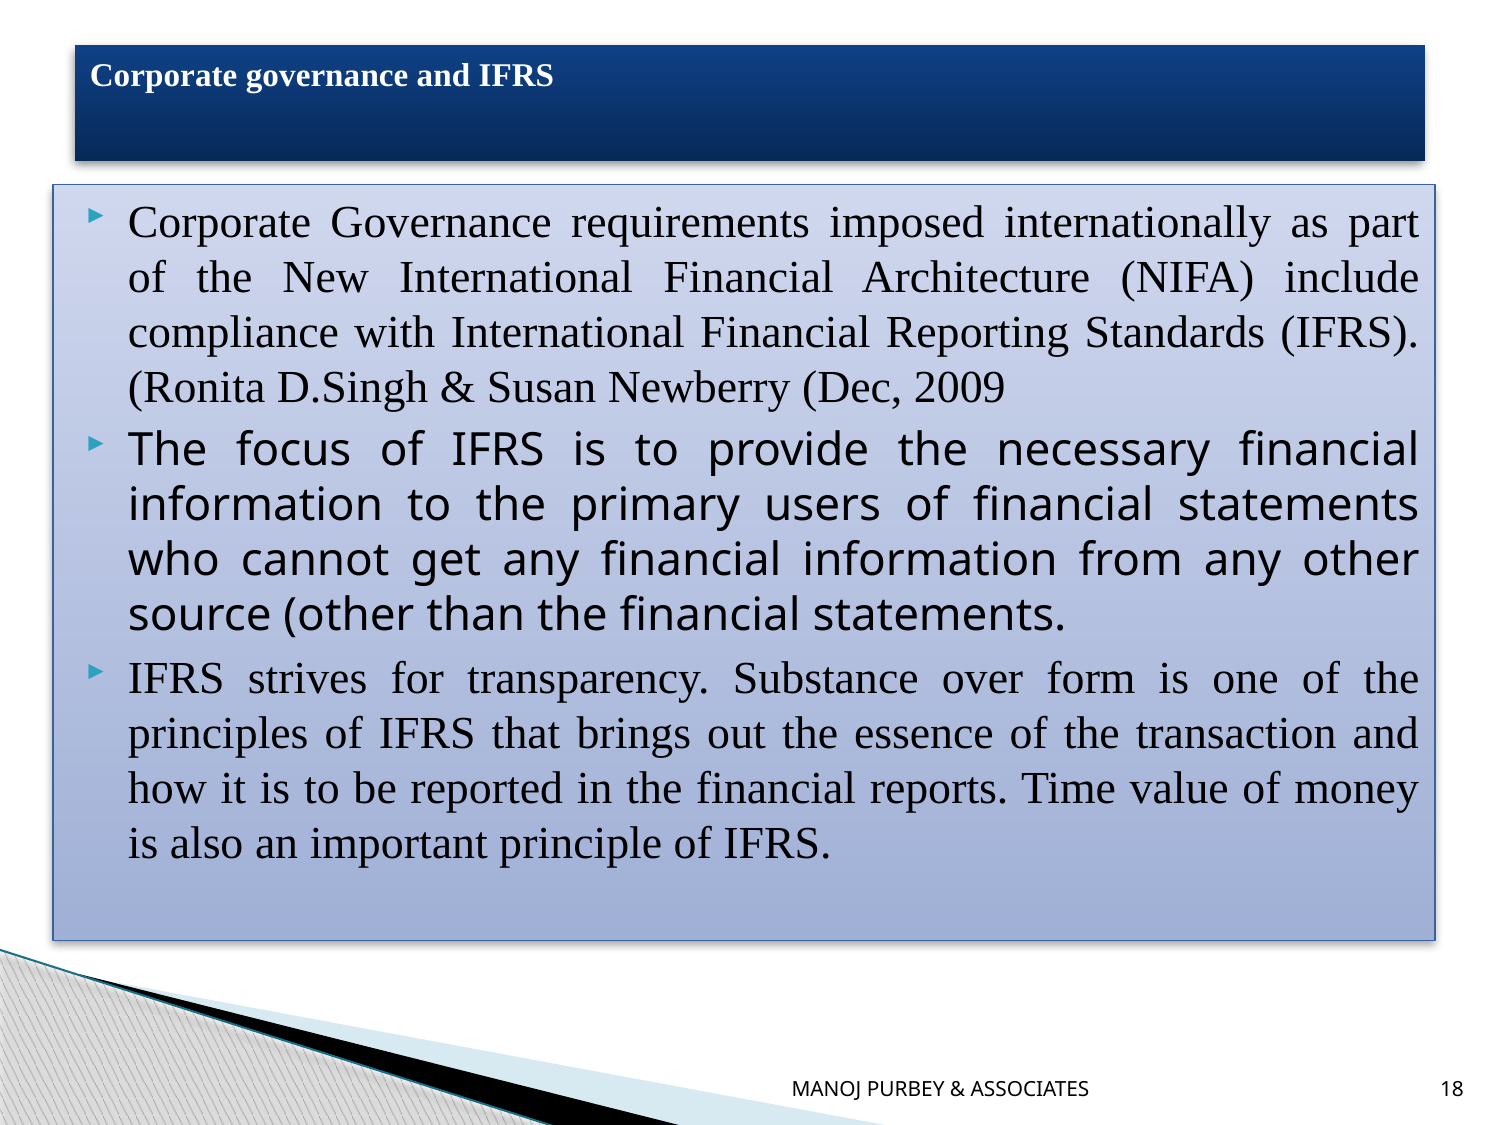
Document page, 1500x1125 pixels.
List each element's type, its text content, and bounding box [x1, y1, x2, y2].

title Corporate governance and IFRS [75, 45, 1425, 161]
slide_number 18 [1418, 1051, 1479, 1112]
list Corporate Governance requirements imposed internationally as part of the New International Financial Architecture (NIFA) include compliance with International Financial Reporting Standards (IFRS). (Ronita D.Singh & Susan Newberry (Dec, 2009 The focus of IFRS is to provide the necessary financial information to the primary users of financial statements who cannot get any financial information from any other source (other than the financial statements. IFRS strives for transparency. Substance over form is one of the principles of IFRS that brings out the essence of the transaction and how it is to be reported in the financial reports. Time value of money is also an important principle of IFRS. [52, 184, 1436, 941]
footer MANOJ PURBEY & ASSOCIATES [718, 1051, 1105, 1112]
